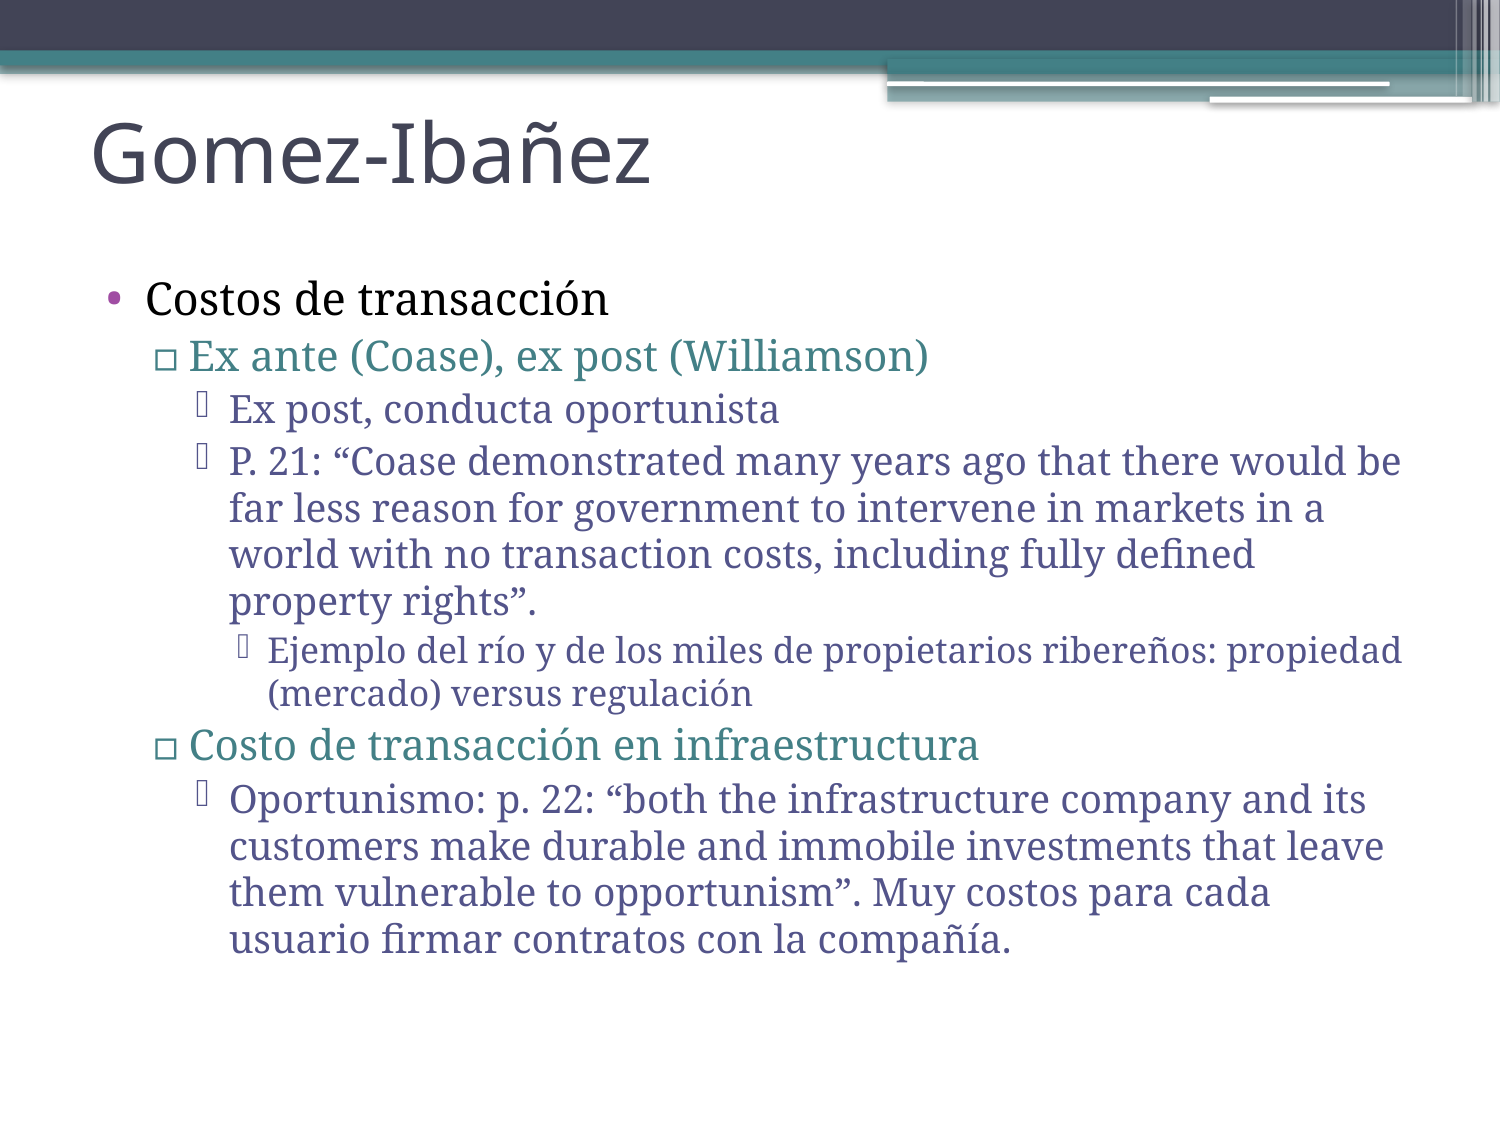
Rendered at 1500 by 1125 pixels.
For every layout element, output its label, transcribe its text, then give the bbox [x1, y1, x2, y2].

list Costos de transacción Ex ante (Coase), ex post (Williamson) Ex post, conducta oportunista P. 21: “Coase demonstrated many years ago that there would be far less reason for government to intervene in markets in a world with no transaction costs, including fully defined property rights”. Ejemplo del río y de los miles de propietarios ribereños: propiedad (mercado) versus regulación Costo de transacción en infraestructura Oportunismo: p. 22: “both the infrastructure company and its customers make durable and immobile investments that leave them vulnerable to opportunism”. Muy costos para cada usuario firmar contratos con la compañía. [75, 262, 1425, 972]
title Gomez-Ibañez [75, 62, 1425, 238]
